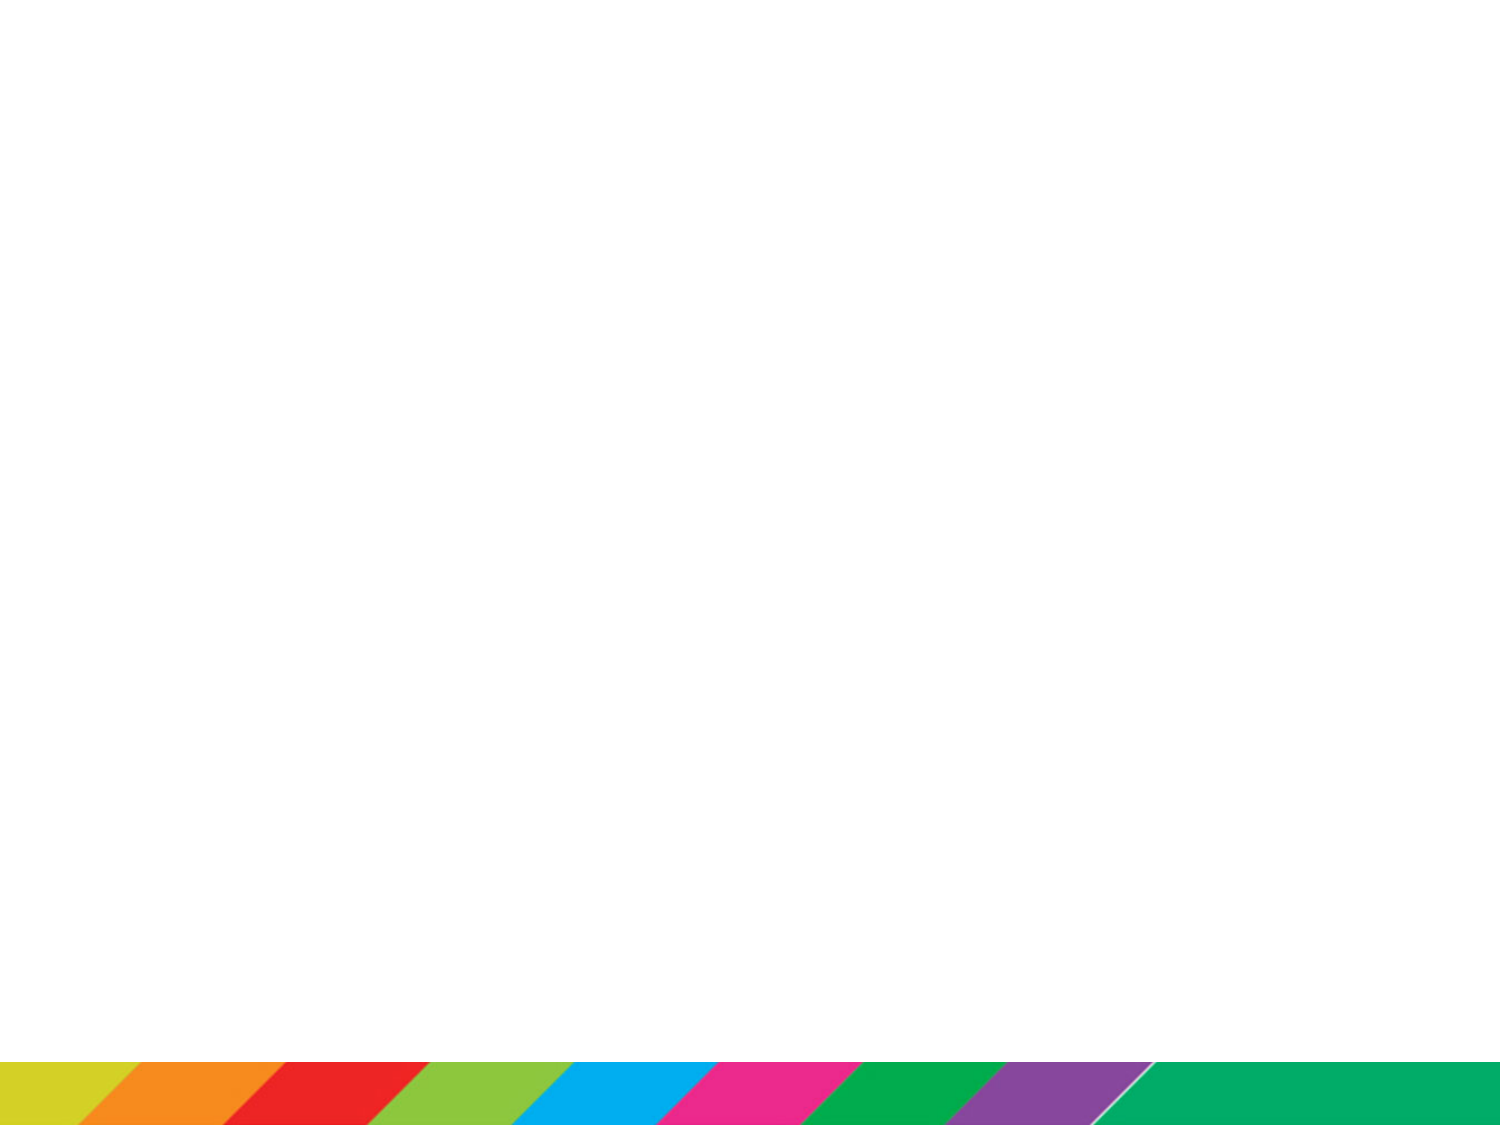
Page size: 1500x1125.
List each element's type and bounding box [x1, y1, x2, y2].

picture [656, 1062, 1500, 1125]
picture [0, 1062, 574, 1125]
